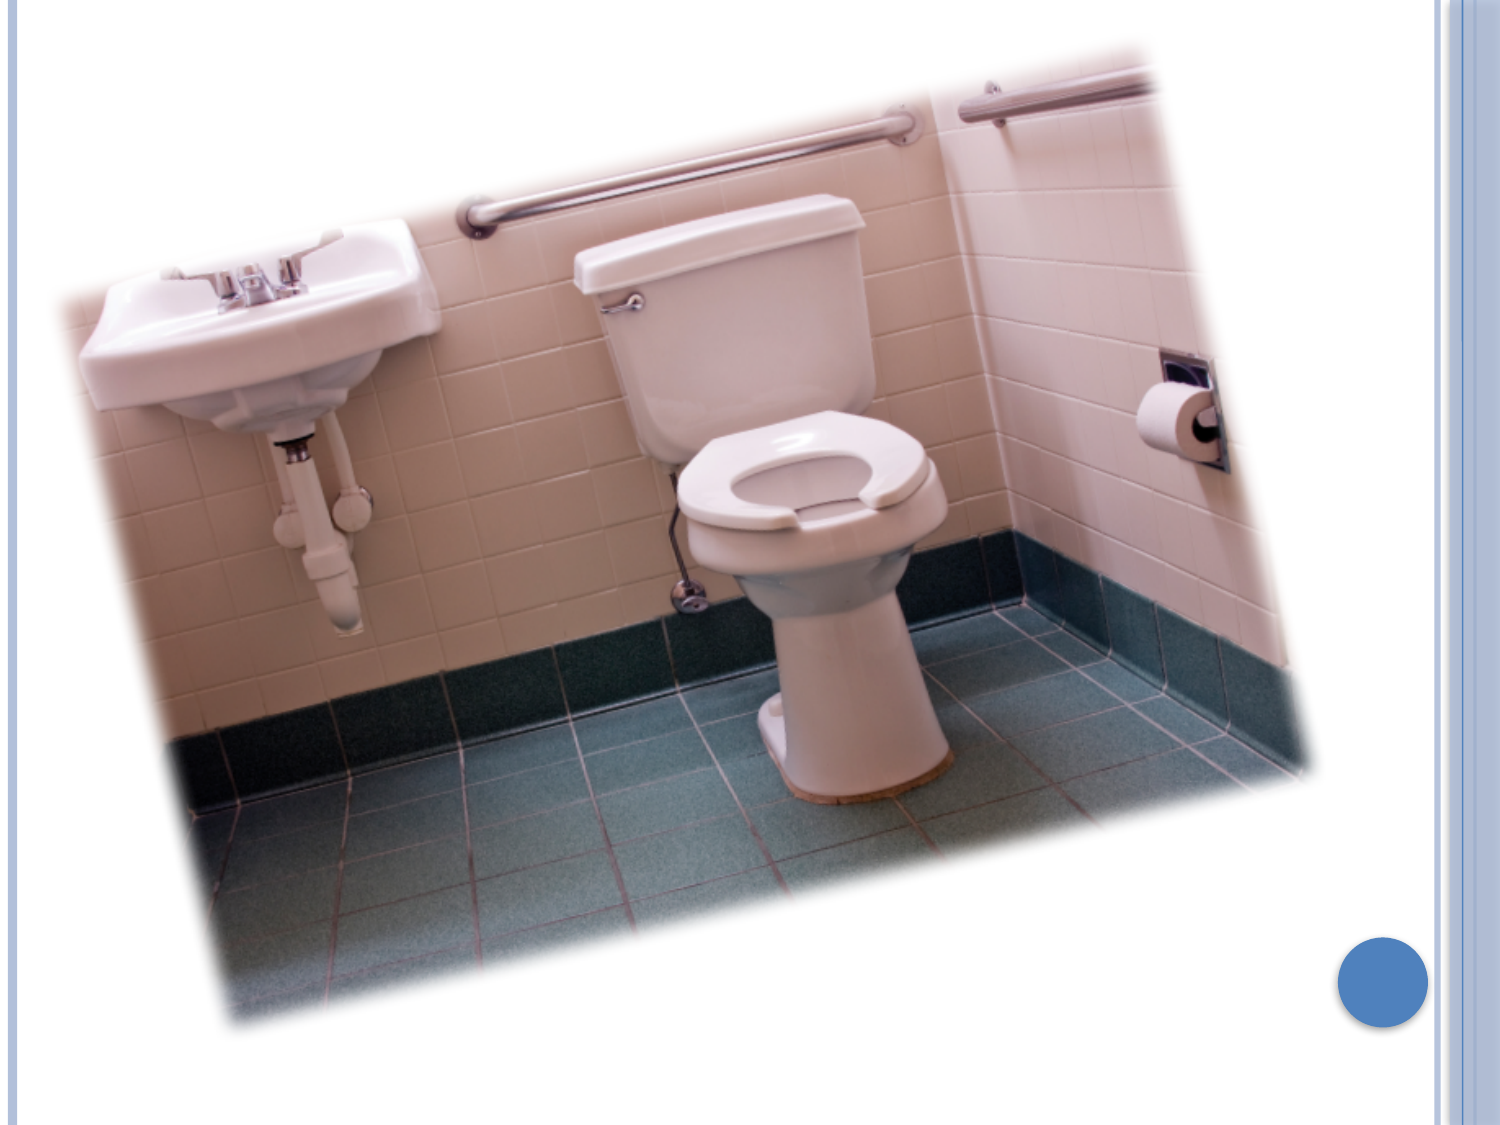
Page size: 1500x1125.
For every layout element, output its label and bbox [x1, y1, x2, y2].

picture [78, 64, 1295, 1010]
